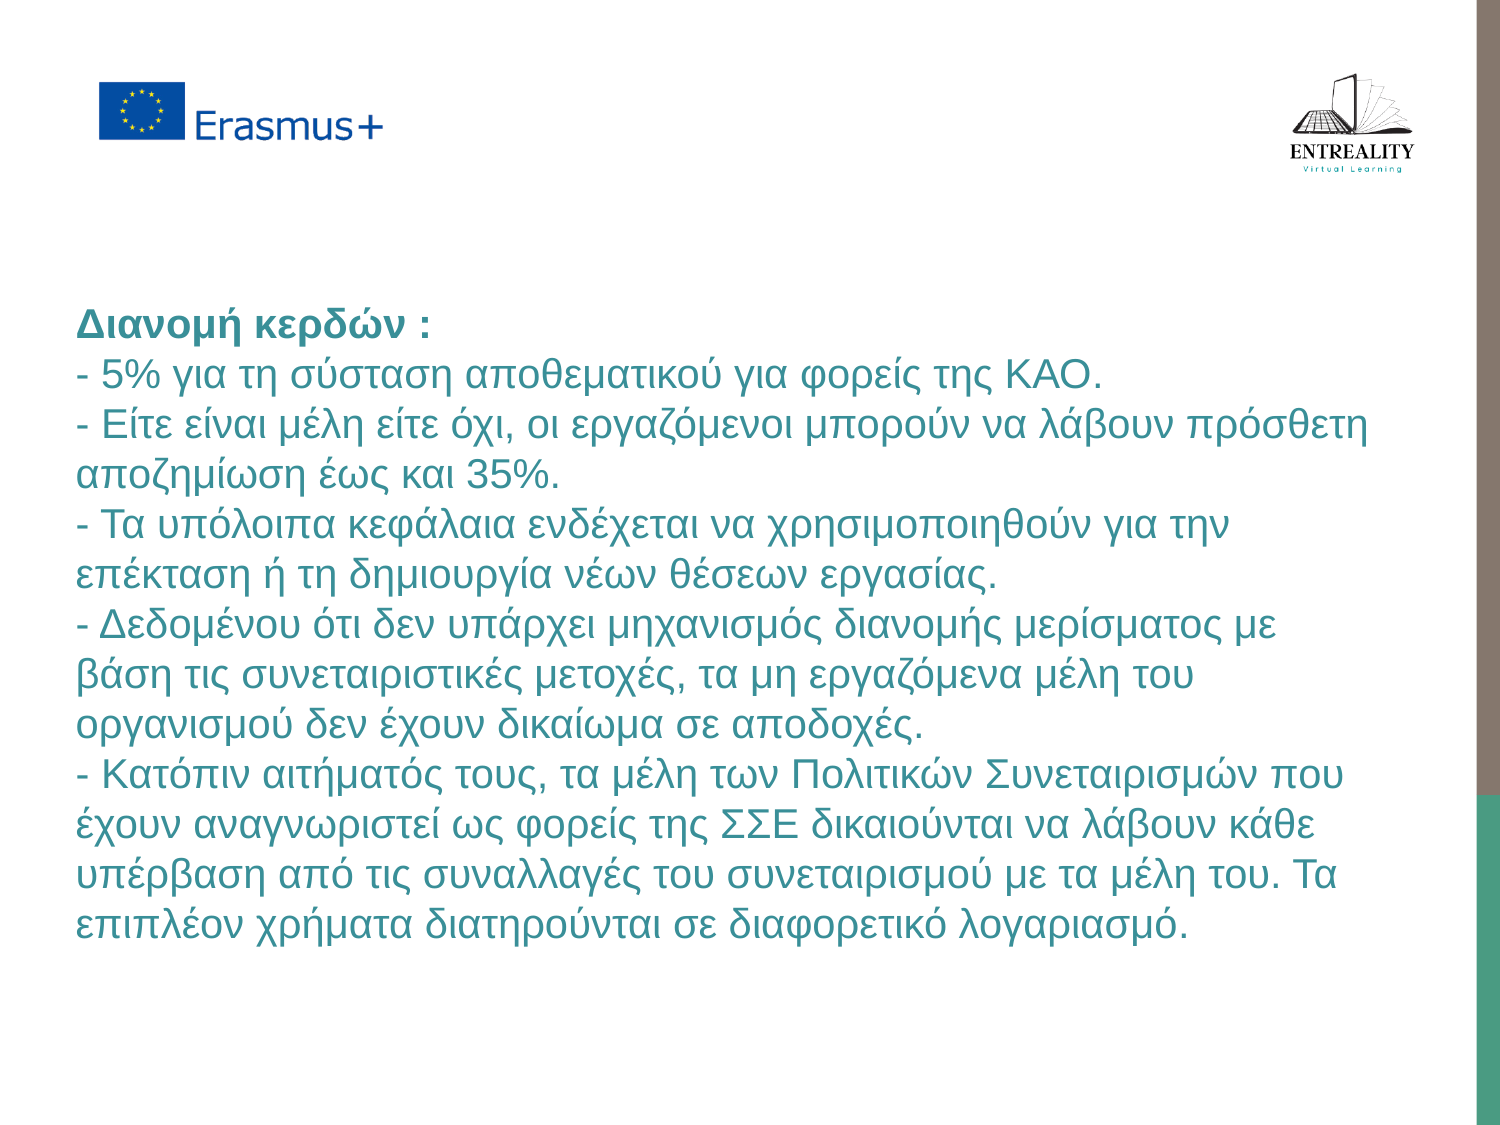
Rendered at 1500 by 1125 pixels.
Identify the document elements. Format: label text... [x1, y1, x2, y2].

title Διανομή κερδών : - 5% για τη σύσταση αποθεματικού για φορείς της ΚΑΟ. - Είτε είναι μέλη είτε όχι, οι εργαζόμενοι μπορούν να λάβουν πρόσθετη αποζημίωση έως και 35%. - Τα υπόλοιπα κεφάλαια ενδέχεται να χρησιμοποιηθούν για την επέκταση ή τη δημιουργία νέων θέσεων εργασίας. - Δεδομένου ότι δεν υπάρχει μηχανισμός διανομής μερίσματος με βάση τις συνεταιριστικές μετοχές, τα μη εργαζόμενα μέλη του οργανισμού δεν έχουν δικαίωμα σε αποδοχές. - Κατόπιν αιτήματός τους, τα μέλη των Πολιτικών Συνεταιρισμών που έχουν αναγνωριστεί ως φορείς της ΣΣΕ δικαιούνται να λάβουν κάθε υπέρβαση από τις συναλλαγές του συνεταιρισμού με τα μέλη του. Τα επιπλέον χρήματα διατηρούνται σε διαφορετικό λογαριασμό. [60, 294, 1385, 1010]
picture [1246, 17, 1458, 229]
picture [81, 64, 399, 156]
subtitle [105, 656, 1301, 751]
